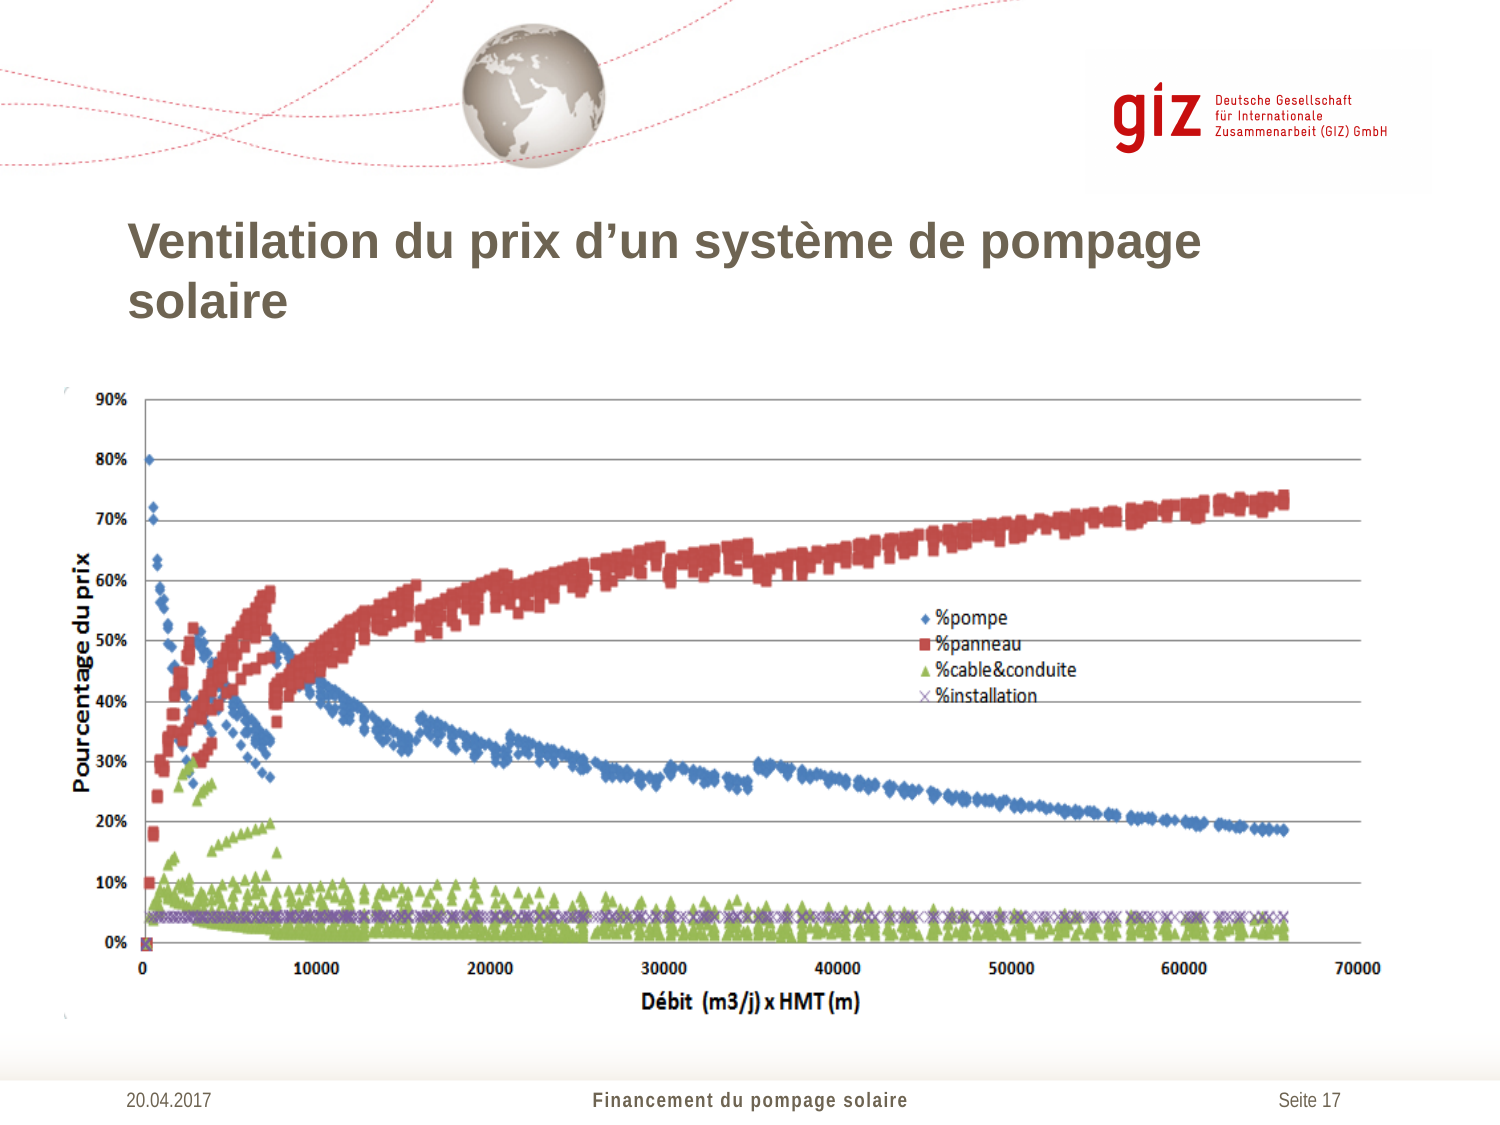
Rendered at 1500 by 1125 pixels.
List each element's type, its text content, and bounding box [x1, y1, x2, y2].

title Ventilation du prix d’un système de pompage solaire [111, 200, 1389, 303]
picture [0, 0, 1063, 192]
footer Financement du pompage solaire [469, 1079, 1031, 1121]
picture [0, 387, 1500, 1081]
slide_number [111, 1079, 325, 1121]
picture [1085, 49, 1432, 194]
